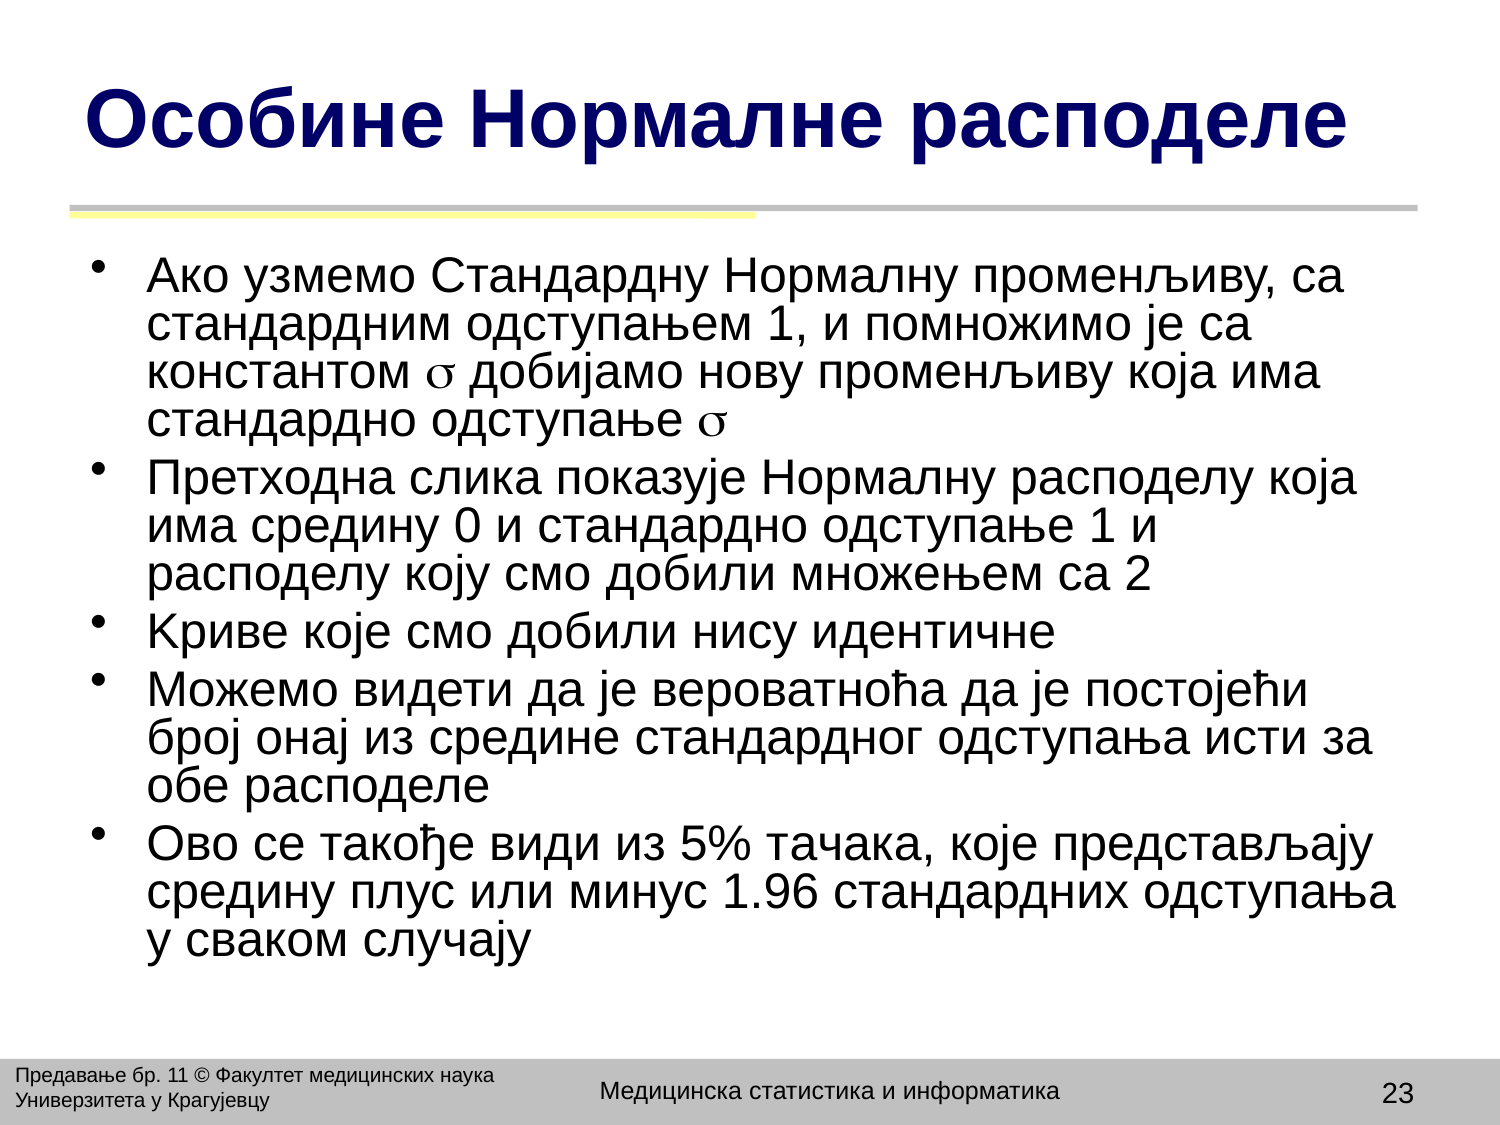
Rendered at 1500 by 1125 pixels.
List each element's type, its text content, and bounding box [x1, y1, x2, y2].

footer Медицинска статистика и информатика [512, 1066, 1149, 1125]
slide_number 23 [1163, 1066, 1430, 1125]
list Aко узмемо Стандардну Нормалну променљиву, са стандардним одступањем 1, и помножимо је са константом  добијамо нову променљиву која има стандардно одступање  Претходна слика показује Нормалну расподелу која има средину 0 и стандардно одступање 1 и расподелу коју смо добили множењем са 2 Kриве које смо добили нису идентичне Mожемо видети да је вероватноћа да је постојећи број онај из средине стандардног одступања исти за обе расподеле Ово се такође види из 5% тачака, које представљају средину плус или минус 1.96 стандардних одступања у сваком случају [74, 246, 1426, 1023]
slide_number Предавање бр. 11 © Факултет медицинских наука Универзитета у Крагујевцу [0, 1053, 612, 1108]
title Особине Нормалне расподеле [69, 19, 1426, 208]
